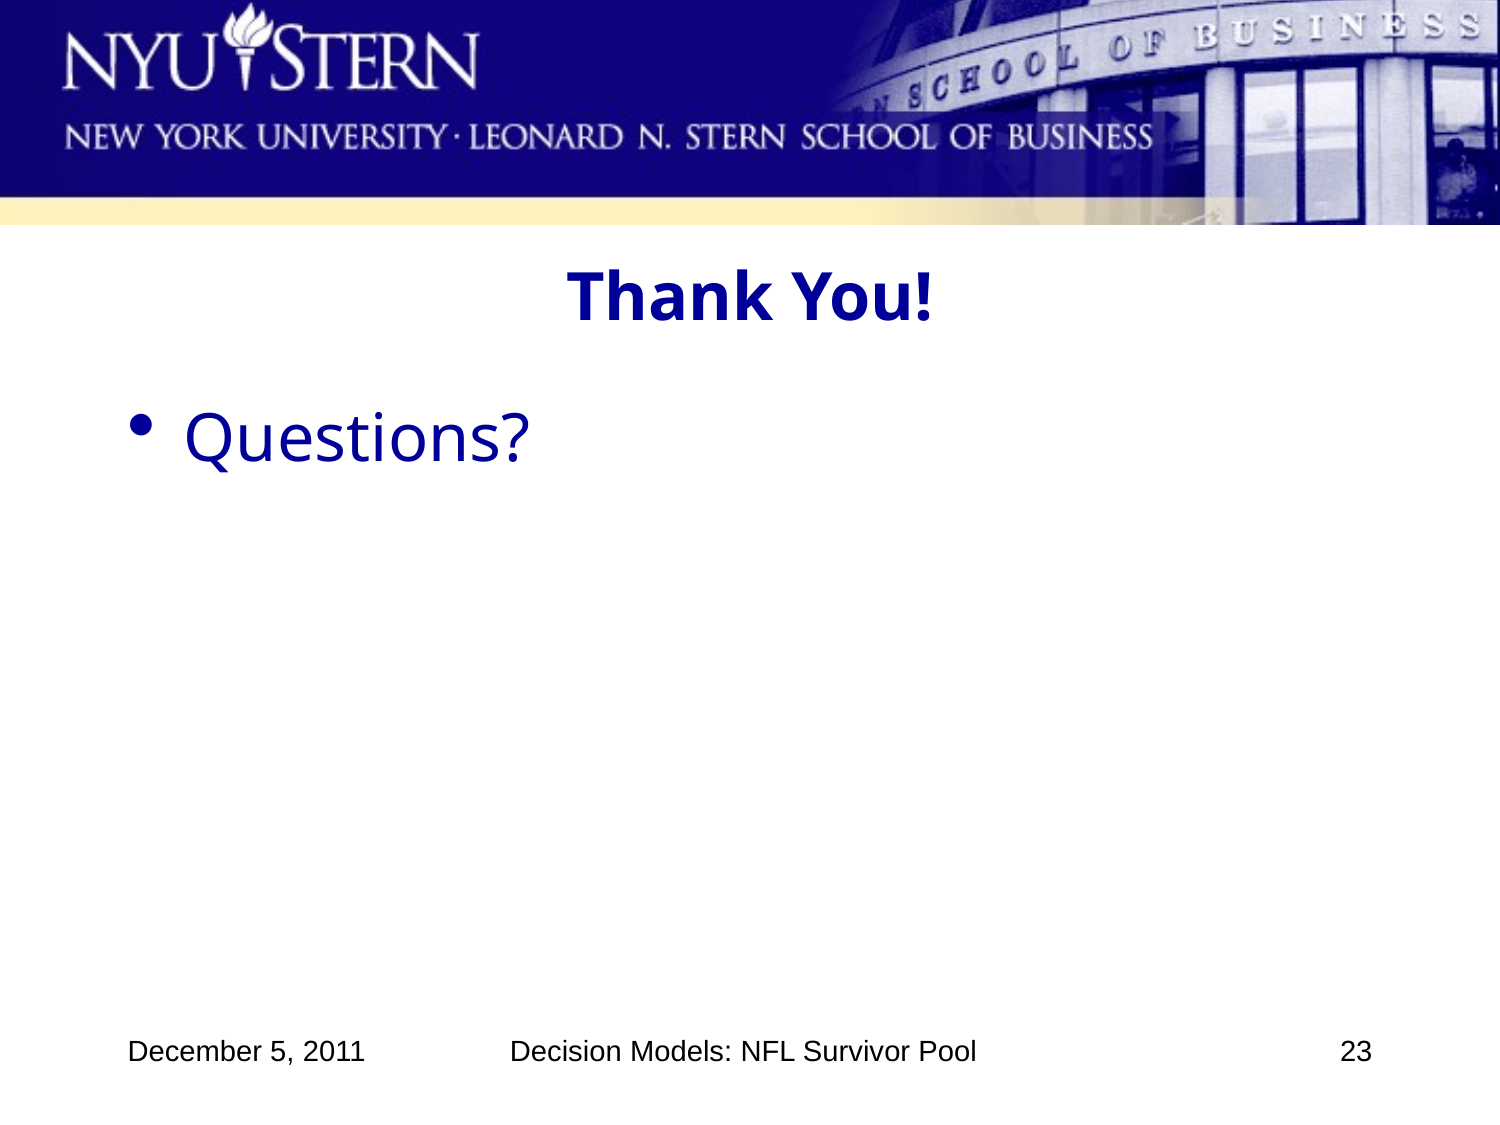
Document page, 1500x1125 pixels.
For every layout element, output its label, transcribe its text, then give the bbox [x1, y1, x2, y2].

picture [0, 0, 1500, 225]
slide_number 23 [1074, 1025, 1388, 1100]
footer Decision Models: NFL Survivor Pool [474, 1025, 1013, 1100]
list Questions? [112, 387, 1388, 1050]
title Thank You! [112, 224, 1388, 363]
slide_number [112, 1025, 425, 1100]
